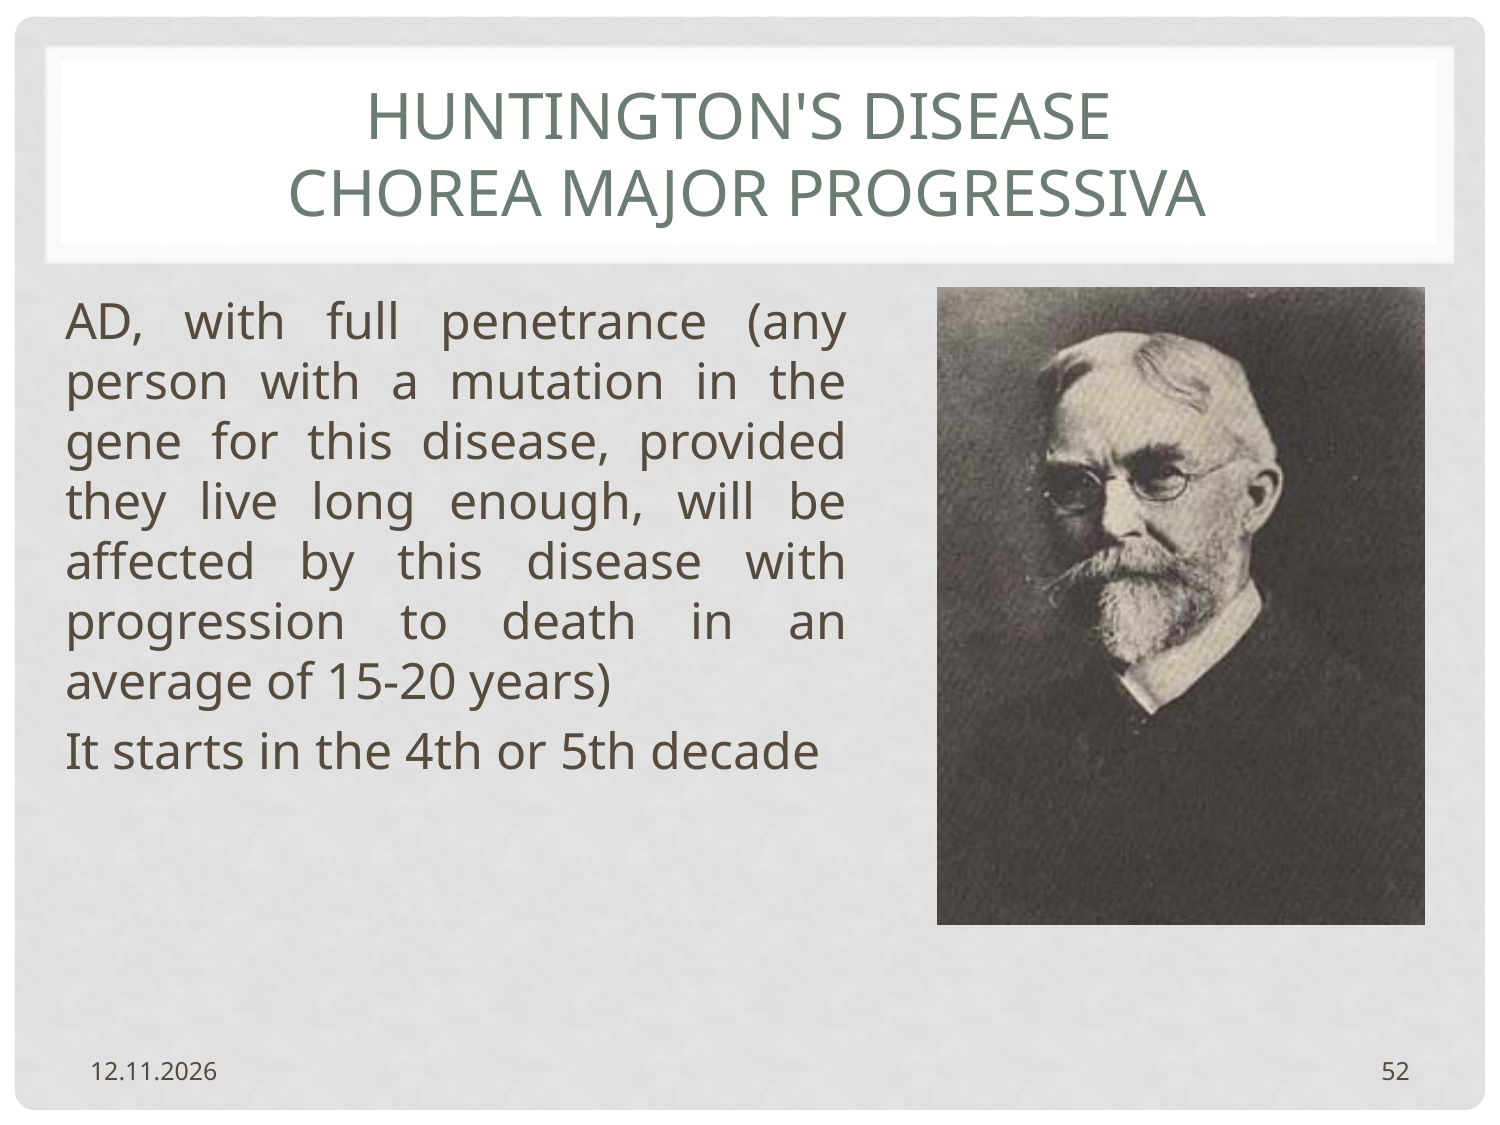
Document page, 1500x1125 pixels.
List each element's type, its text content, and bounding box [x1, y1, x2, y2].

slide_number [75, 1042, 425, 1103]
list AD, with full penetrance (any person with a mutation in the gene for this disease, provided they live long enough, will be affected by this disease with progression to death in an average of 15-20 years) It starts in the 4th or 5th decade [50, 281, 863, 1005]
slide_number 52 [1074, 1042, 1425, 1103]
title HUNTINGTON'S DISEASE Chorea major progressiva [69, 66, 1425, 238]
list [937, 287, 1426, 926]
